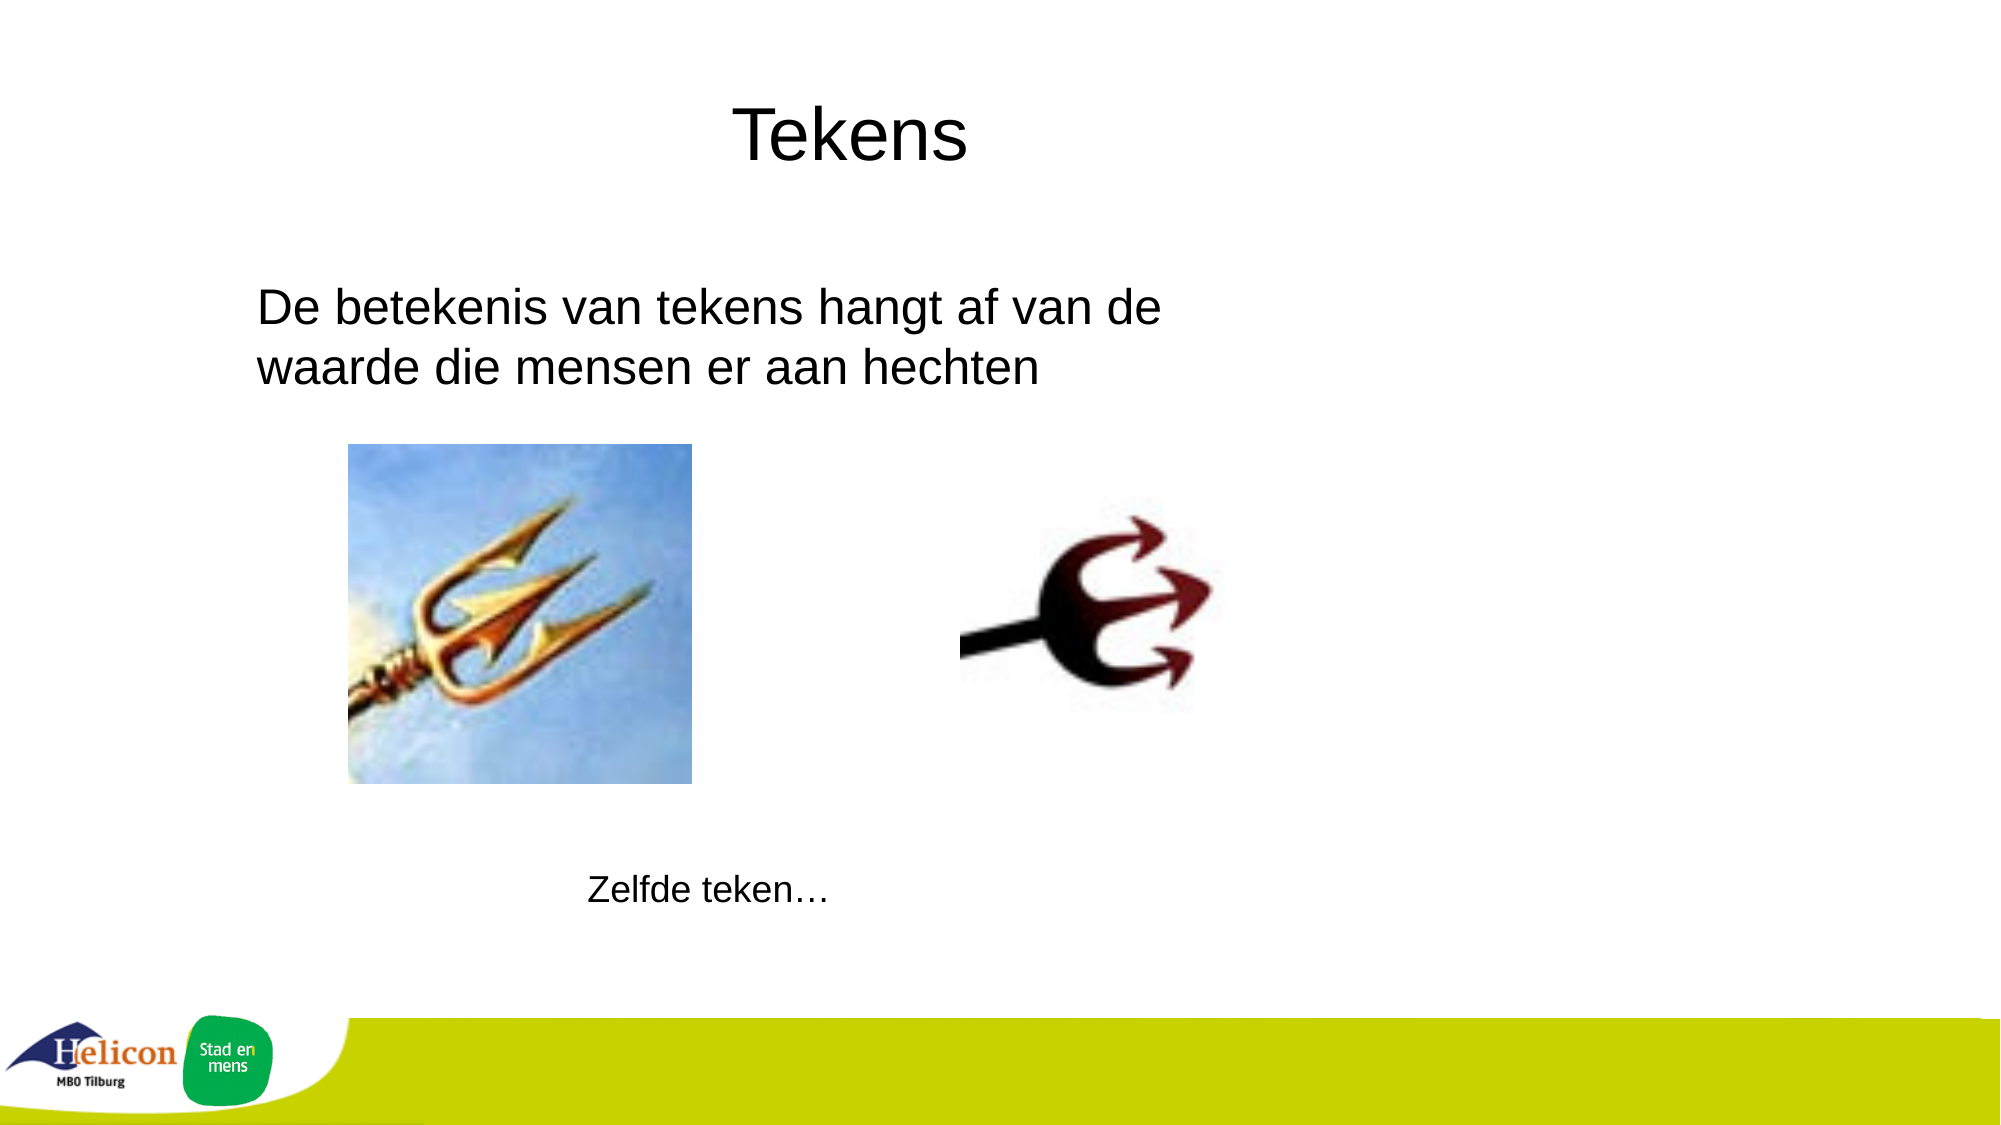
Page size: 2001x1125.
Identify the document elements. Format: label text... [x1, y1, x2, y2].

picture [959, 444, 1299, 780]
text_box De betekenis van tekens hangt af van de waarde die mensen er aan hechten [242, 267, 1299, 402]
picture [348, 444, 692, 784]
text_box Zelfde teken… [572, 857, 1117, 918]
picture [0, 1013, 424, 1125]
text_box Tekens [407, 78, 1294, 183]
